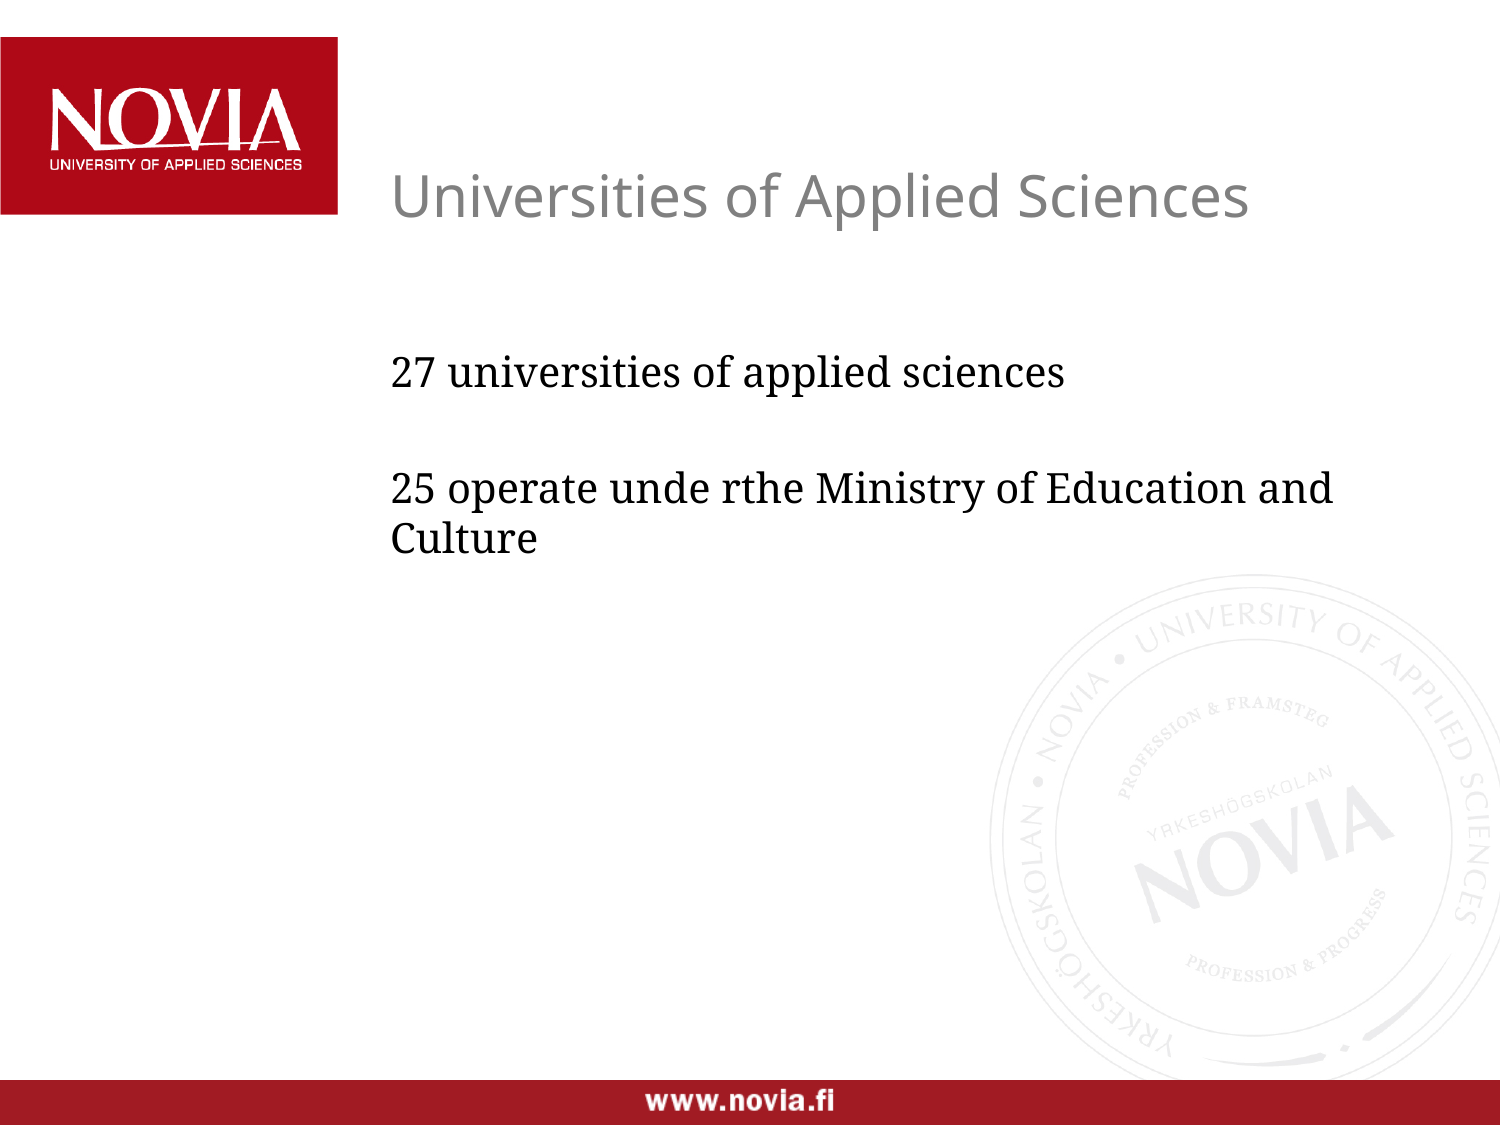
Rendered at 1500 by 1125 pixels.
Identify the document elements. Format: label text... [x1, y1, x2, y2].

title Universities of Applied Sciences [374, 149, 1413, 238]
picture [0, 562, 1500, 1125]
list 27 universities of applied sciences 25 operate unde rthe Ministry of Education and Culture [374, 337, 1413, 938]
picture [0, 37, 338, 215]
